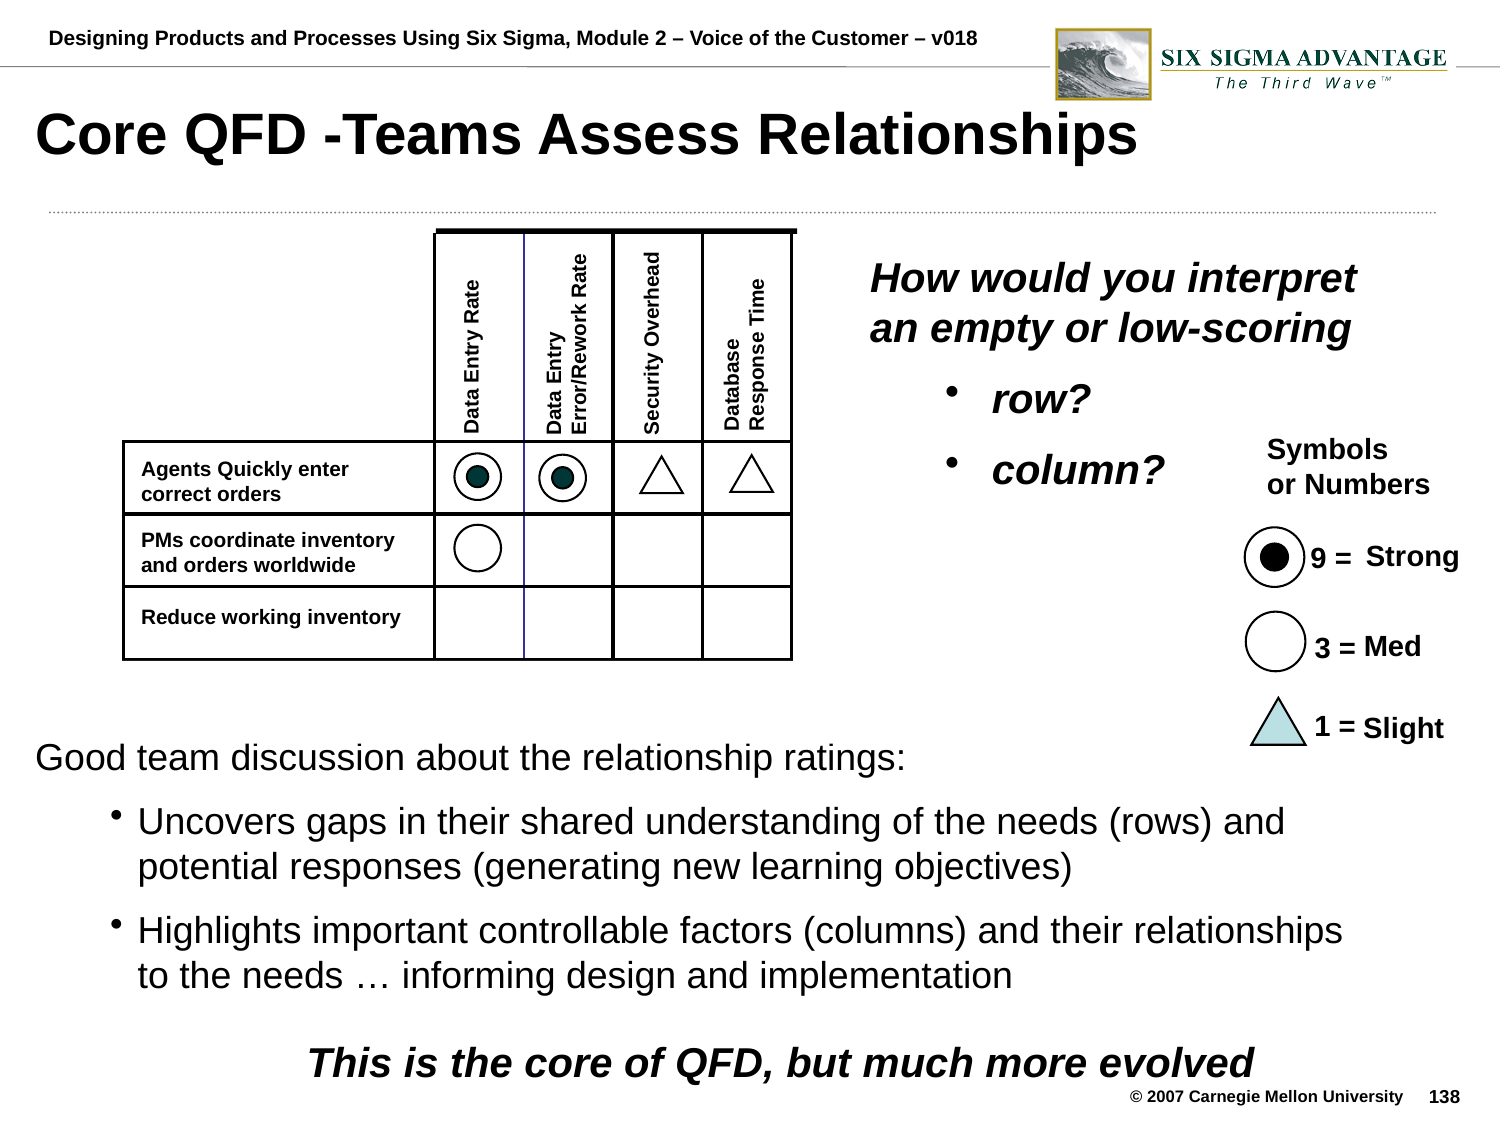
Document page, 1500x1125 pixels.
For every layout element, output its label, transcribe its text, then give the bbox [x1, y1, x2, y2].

text_box Slight [1348, 701, 1500, 752]
text_box [1251, 697, 1299, 745]
text_box 9 = [1309, 531, 1383, 582]
text_box Symbols or Numbers [1252, 423, 1455, 508]
text_box [1245, 611, 1299, 672]
text_box 1 = [1299, 700, 1452, 750]
text_box 3 = [1299, 621, 1452, 672]
text_box This is the core of QFD, but much more evolved [291, 1028, 1393, 1094]
text_box How would you interpret an empty or low-scoring row? column? [855, 243, 1413, 500]
text_box Strong [1342, 529, 1483, 580]
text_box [88, 205, 844, 744]
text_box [1244, 527, 1305, 588]
picture [1049, 24, 1456, 104]
title Core QFD -Teams Assess Relationships [35, 109, 1500, 166]
text_box Good team discussion about the relationship ratings: Uncovers gaps in their shared understanding of the needs (rows) and potential responses (generating new learning objectives) Highlights important controllable factors (columns) and their relationships to the needs … informing design and implementation [20, 725, 1366, 1003]
text_box Med [1317, 619, 1469, 670]
